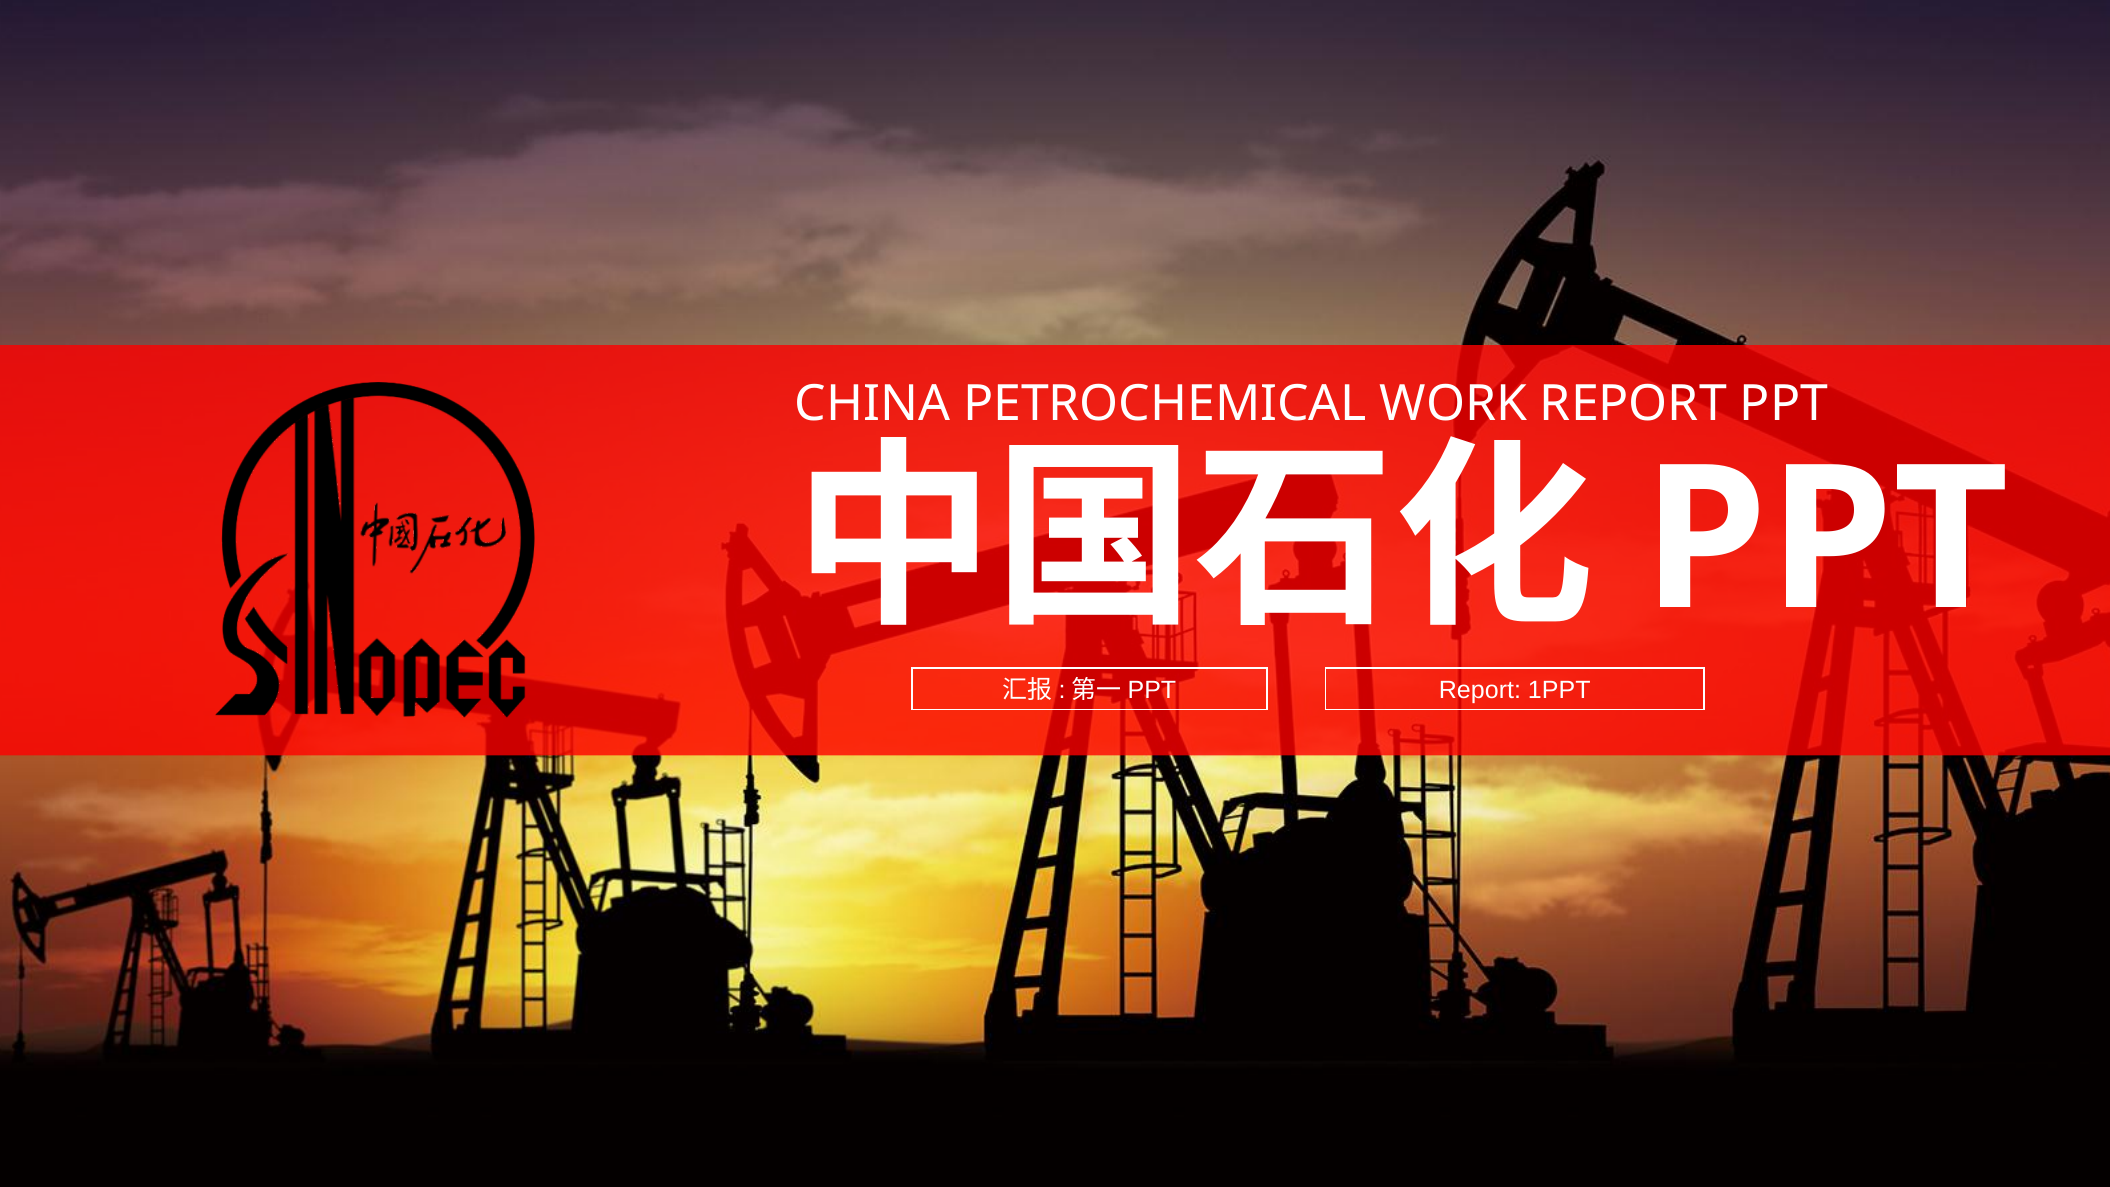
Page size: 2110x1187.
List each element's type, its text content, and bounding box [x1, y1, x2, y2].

text_box CHINA PETROCHEMICAL WORK REPORT PPT [794, 370, 1953, 431]
text_box [0, 756, 2110, 1187]
picture [202, 378, 547, 722]
text_box 中国石化PPT [794, 407, 2024, 648]
text_box [0, 0, 2110, 344]
text_box Report: 1PPT [1325, 667, 1705, 710]
text_box 汇报:第一PPT [912, 667, 1268, 710]
text_box [0, 344, 2110, 756]
